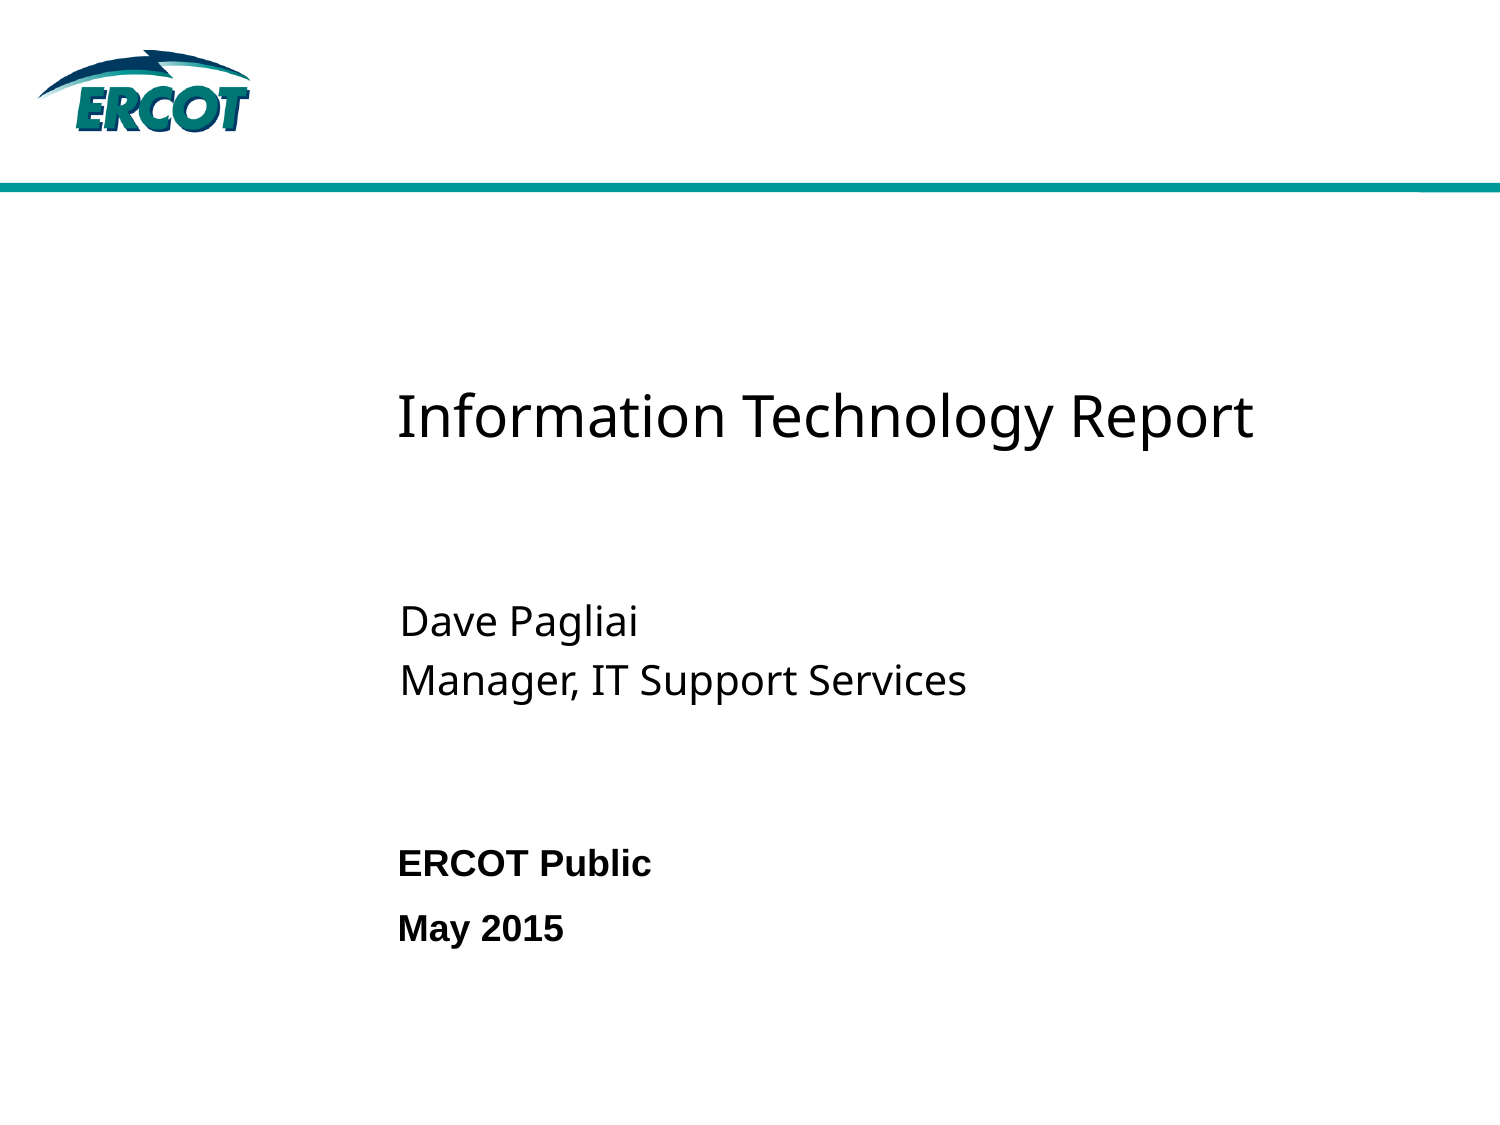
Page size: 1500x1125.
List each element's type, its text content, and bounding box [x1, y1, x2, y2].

picture [37, 50, 250, 136]
subtitle Dave Pagliai Manager, IT Support Services [384, 587, 1425, 775]
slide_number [382, 901, 1413, 976]
footer ERCOT Public [382, 830, 1413, 901]
title Information Technology Report [382, 312, 1371, 516]
